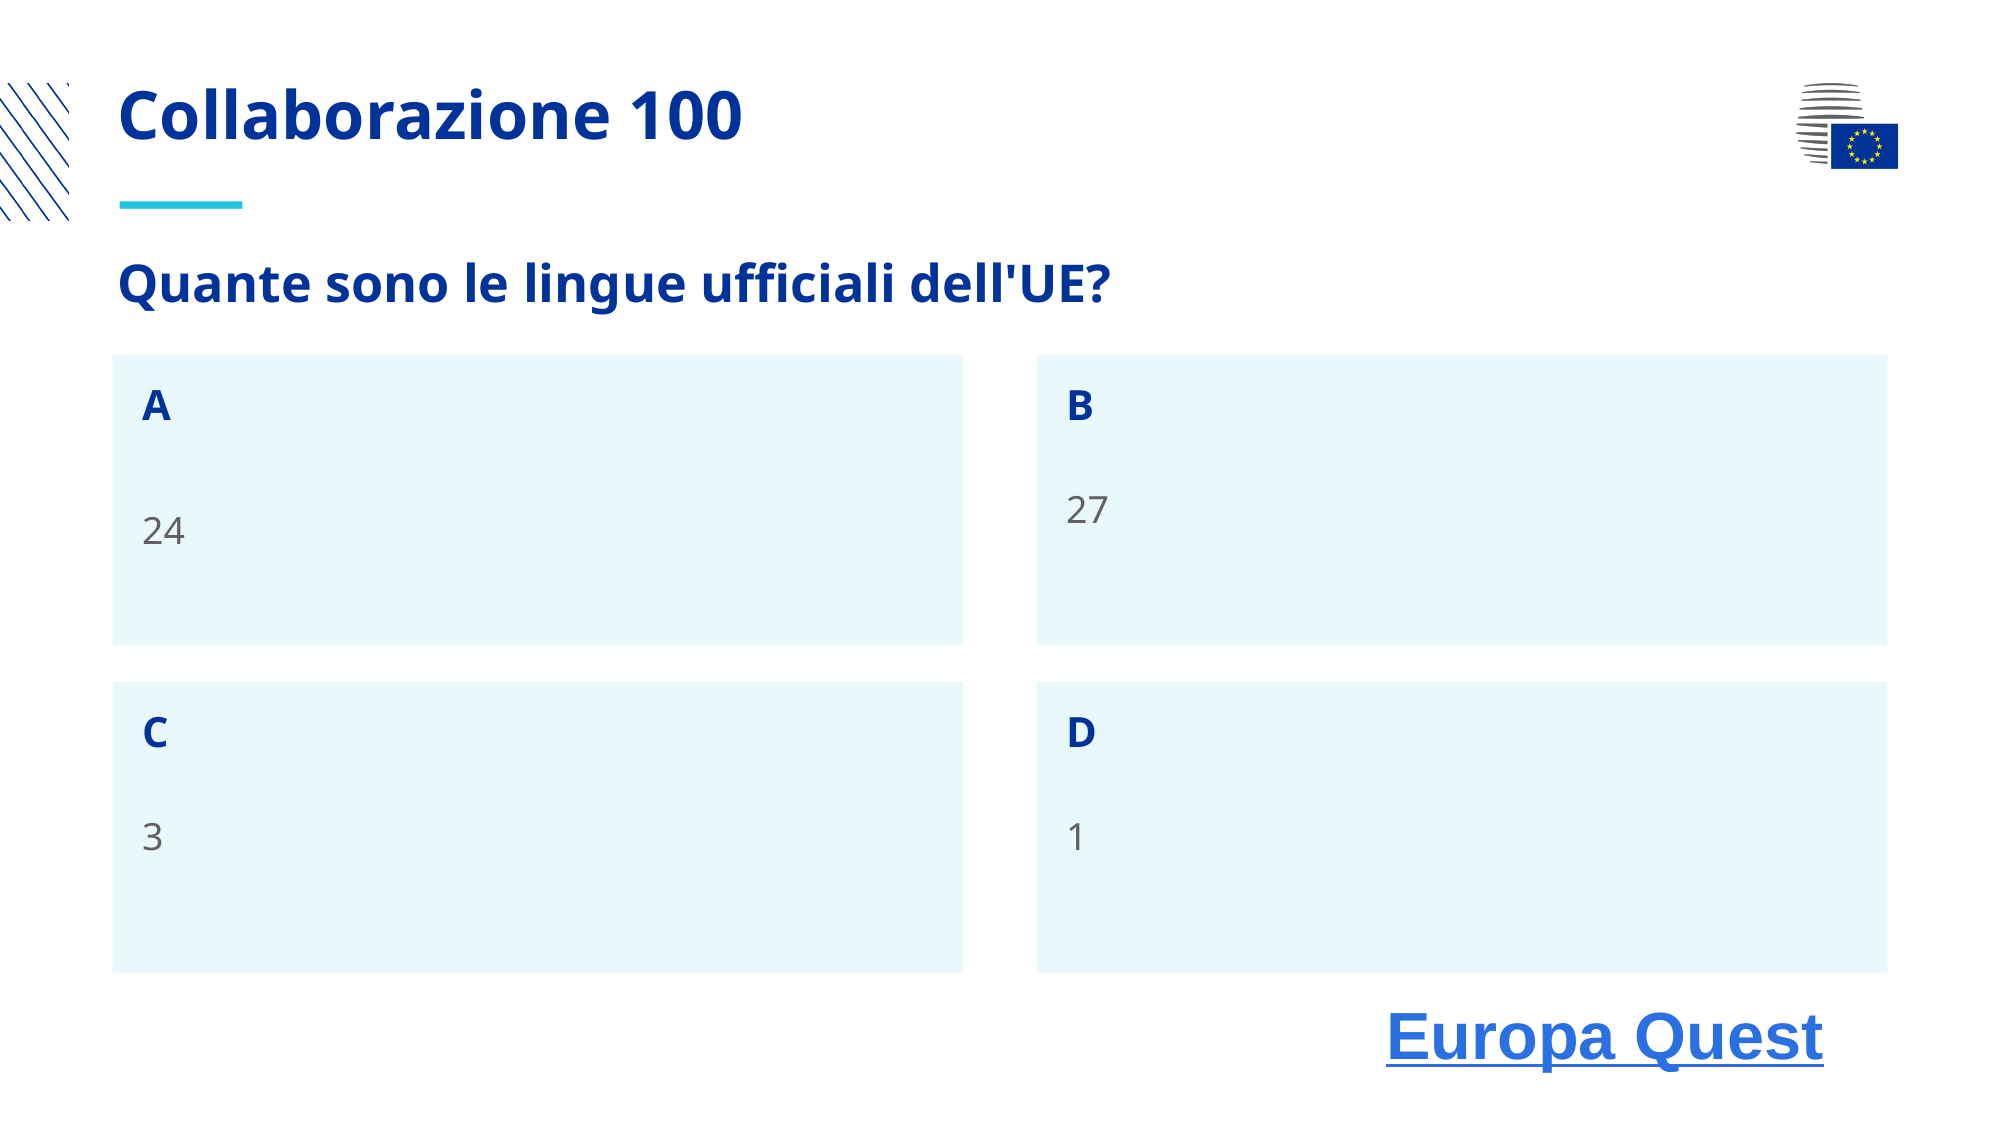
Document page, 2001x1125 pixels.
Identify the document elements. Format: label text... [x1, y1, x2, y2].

list D 1 [1036, 682, 1888, 973]
picture [0, 83, 69, 221]
list C 3 [112, 682, 964, 973]
list A 24 [112, 355, 964, 646]
picture [1796, 83, 1898, 169]
list B 27 [1036, 355, 1888, 646]
list Collaborazione 100 ⸺ Quante sono le lingue ufficiali dell'UE? [102, 83, 1776, 325]
text_box Europa Quest [1371, 985, 1847, 1097]
